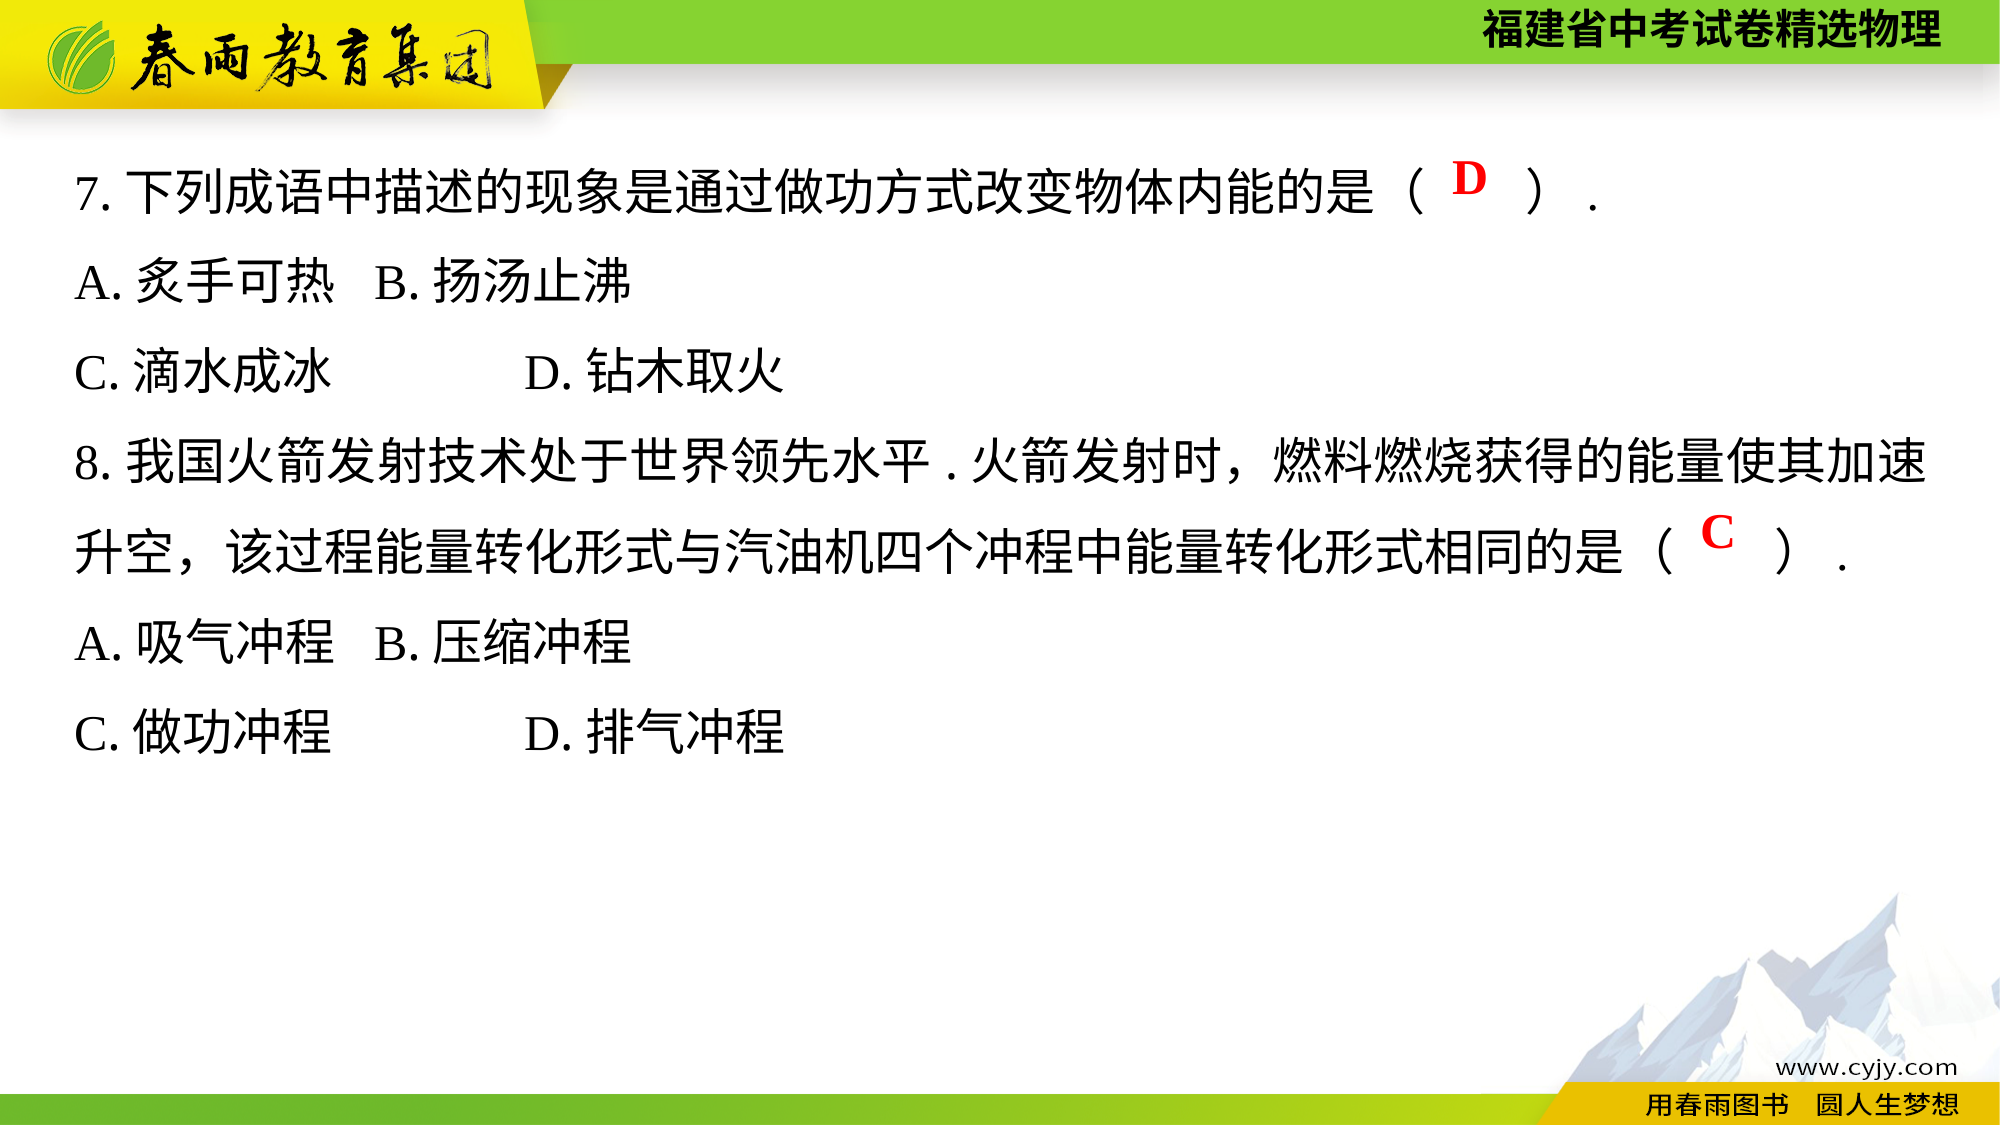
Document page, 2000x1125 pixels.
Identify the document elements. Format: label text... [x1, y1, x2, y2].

picture [0, 0, 2000, 1125]
text_box D [1437, 137, 1504, 212]
text_box C [1685, 491, 1752, 567]
list 7.下列成语中描述的现象是通过做功方式改变物体内能的是（ ）. A.炙手可热 B.扬汤止沸 C.滴水成冰 D.钻木取火 8.我国火箭发射技术处于世界领先水平.火箭发射时，燃料燃烧获得的能量使其加速升空，该过程能量转化形式与汽油机四个冲程中能量转化形式相同的是（ ）. A.吸气冲程 B.压缩冲程 C.做功冲程 D.排气冲程 [59, 122, 1944, 763]
